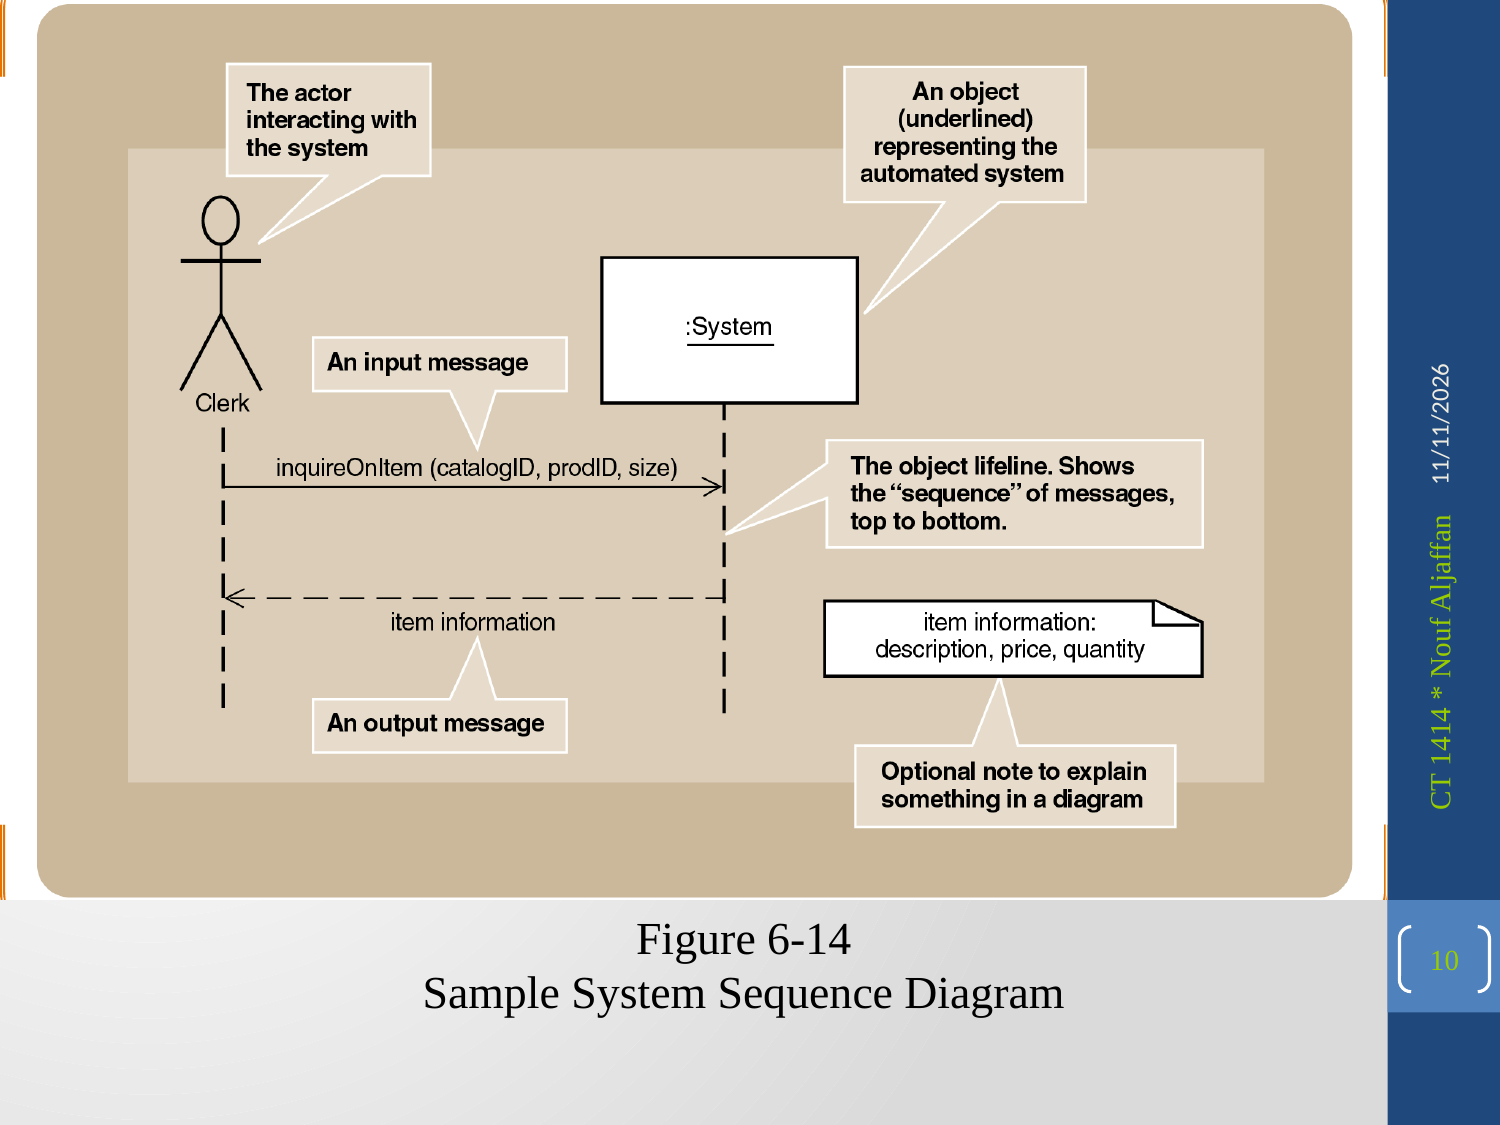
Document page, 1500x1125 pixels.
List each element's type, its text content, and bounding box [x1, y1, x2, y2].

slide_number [1408, 100, 1469, 500]
picture [0, 0, 1388, 901]
text_box Figure 6-14 Sample System Sequence Diagram [112, 912, 1375, 1063]
slide_number 10 [1397, 925, 1492, 994]
footer CT 1414 * Nouf Aljaffan [1408, 500, 1469, 889]
